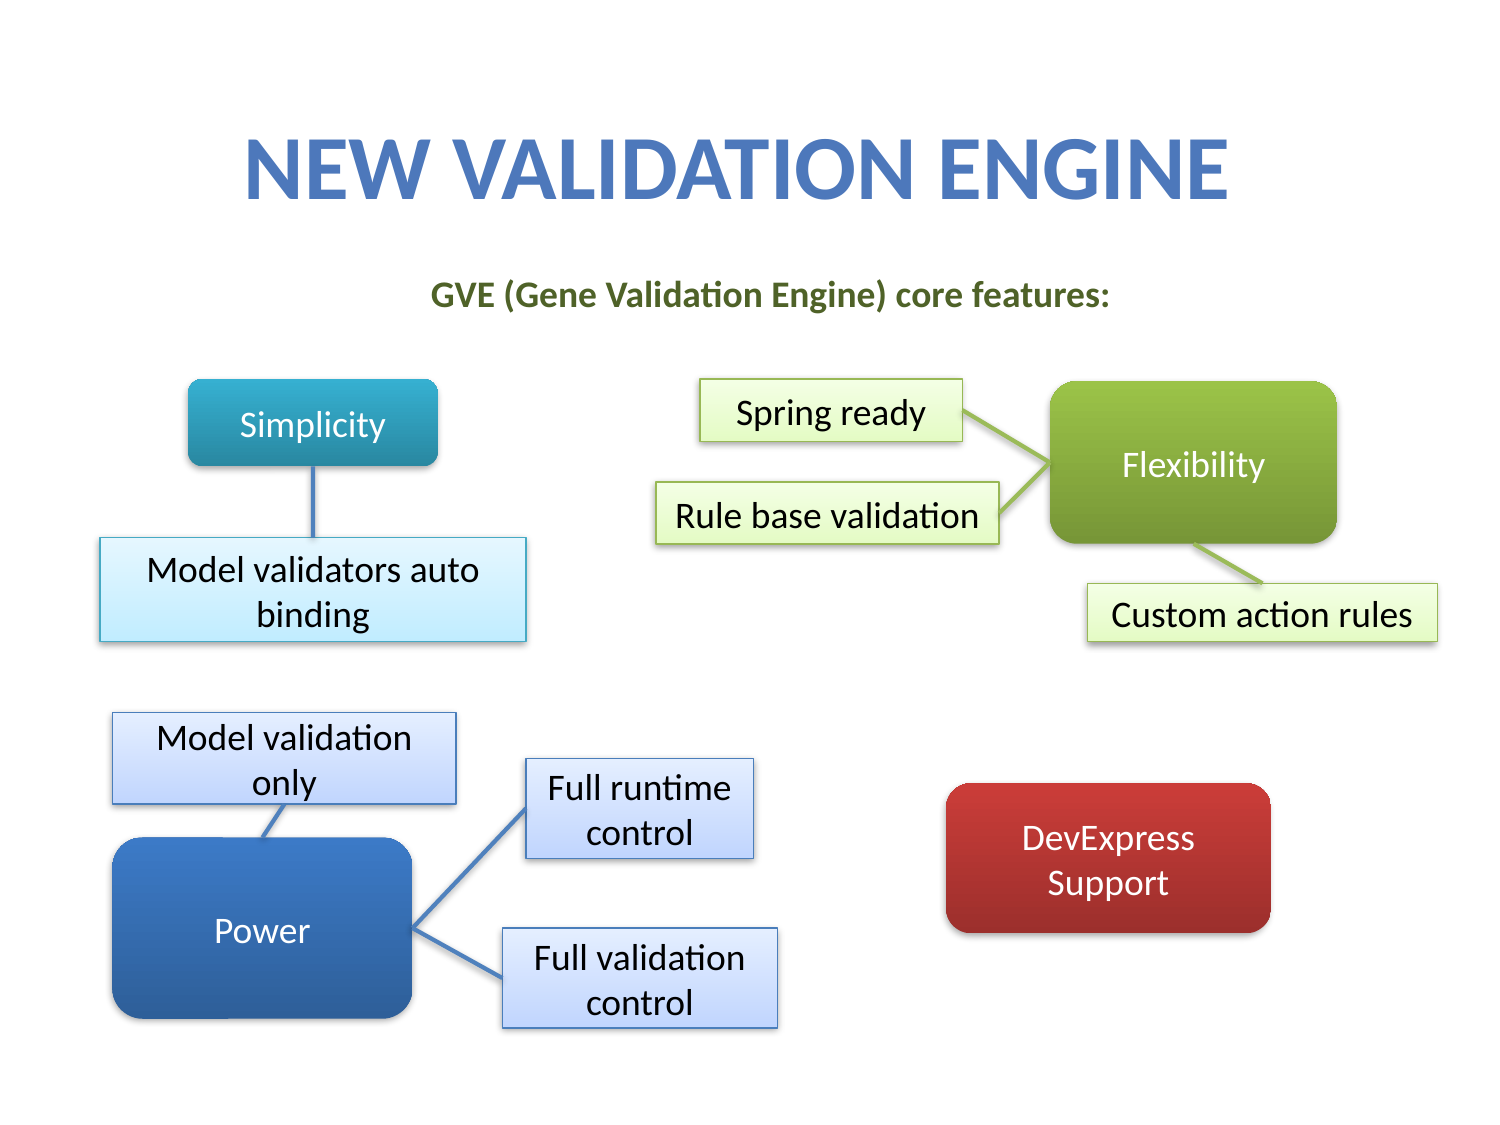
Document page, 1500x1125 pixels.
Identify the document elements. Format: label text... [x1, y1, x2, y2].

text_box Custom action rules [1087, 583, 1438, 642]
text_box Simplicity [188, 378, 438, 467]
text_box Power [112, 837, 413, 1019]
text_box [999, 462, 1051, 514]
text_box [412, 927, 503, 979]
text_box New Validation engine [228, 99, 1248, 225]
text_box Full validation control [502, 927, 778, 1029]
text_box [412, 808, 527, 929]
text_box DevExpress Support [946, 783, 1272, 934]
text_box Model validation only [112, 712, 457, 805]
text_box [262, 803, 285, 838]
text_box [1193, 543, 1263, 584]
text_box Spring ready [699, 378, 963, 442]
text_box Rule base validation [655, 481, 1000, 545]
text_box Full runtime control [525, 758, 754, 859]
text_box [962, 409, 1051, 463]
text_box GVE (Gene Validation Engine) core features: [416, 262, 1127, 323]
text_box Flexibility [1049, 381, 1338, 544]
text_box Model validators auto binding [99, 537, 527, 642]
